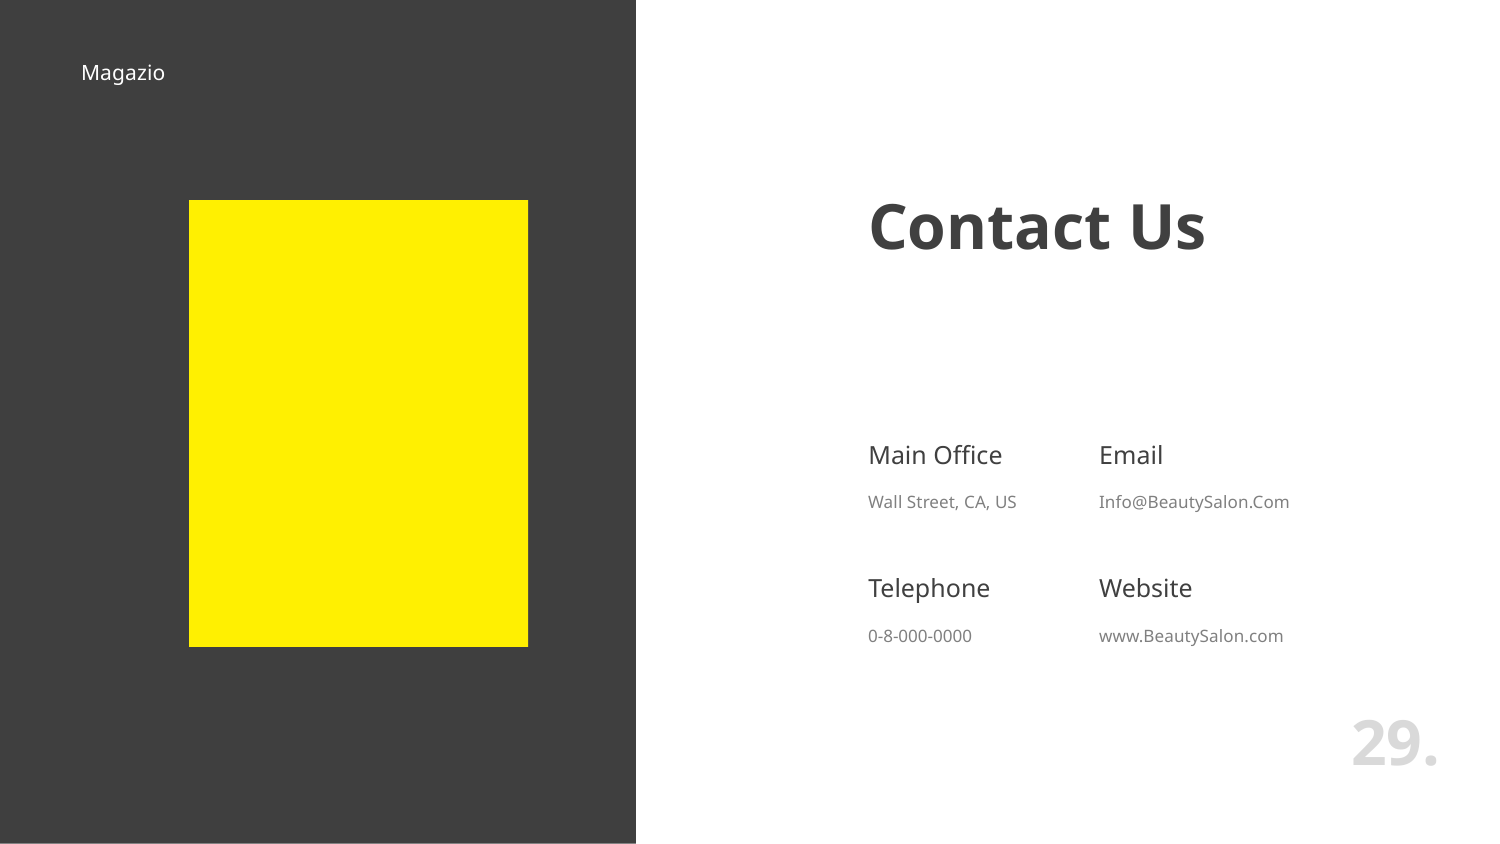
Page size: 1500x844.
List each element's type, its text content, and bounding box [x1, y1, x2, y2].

text_box 0-8-000-0000 [853, 607, 1083, 653]
text_box Info@BeautySalon.Com [1084, 473, 1313, 520]
text_box 29. [1336, 695, 1500, 786]
text_box Website [1084, 565, 1316, 611]
text_box Main Office [853, 431, 1084, 477]
picture [189, 199, 529, 647]
text_box Email [1084, 431, 1316, 477]
text_box www.BeautySalon.com [1084, 607, 1313, 653]
text_box Telephone [853, 565, 1084, 611]
text_box Contact Us [853, 179, 1365, 269]
text_box Magazio [66, 52, 257, 93]
text_box Wall Street, CA, US [853, 473, 1083, 520]
